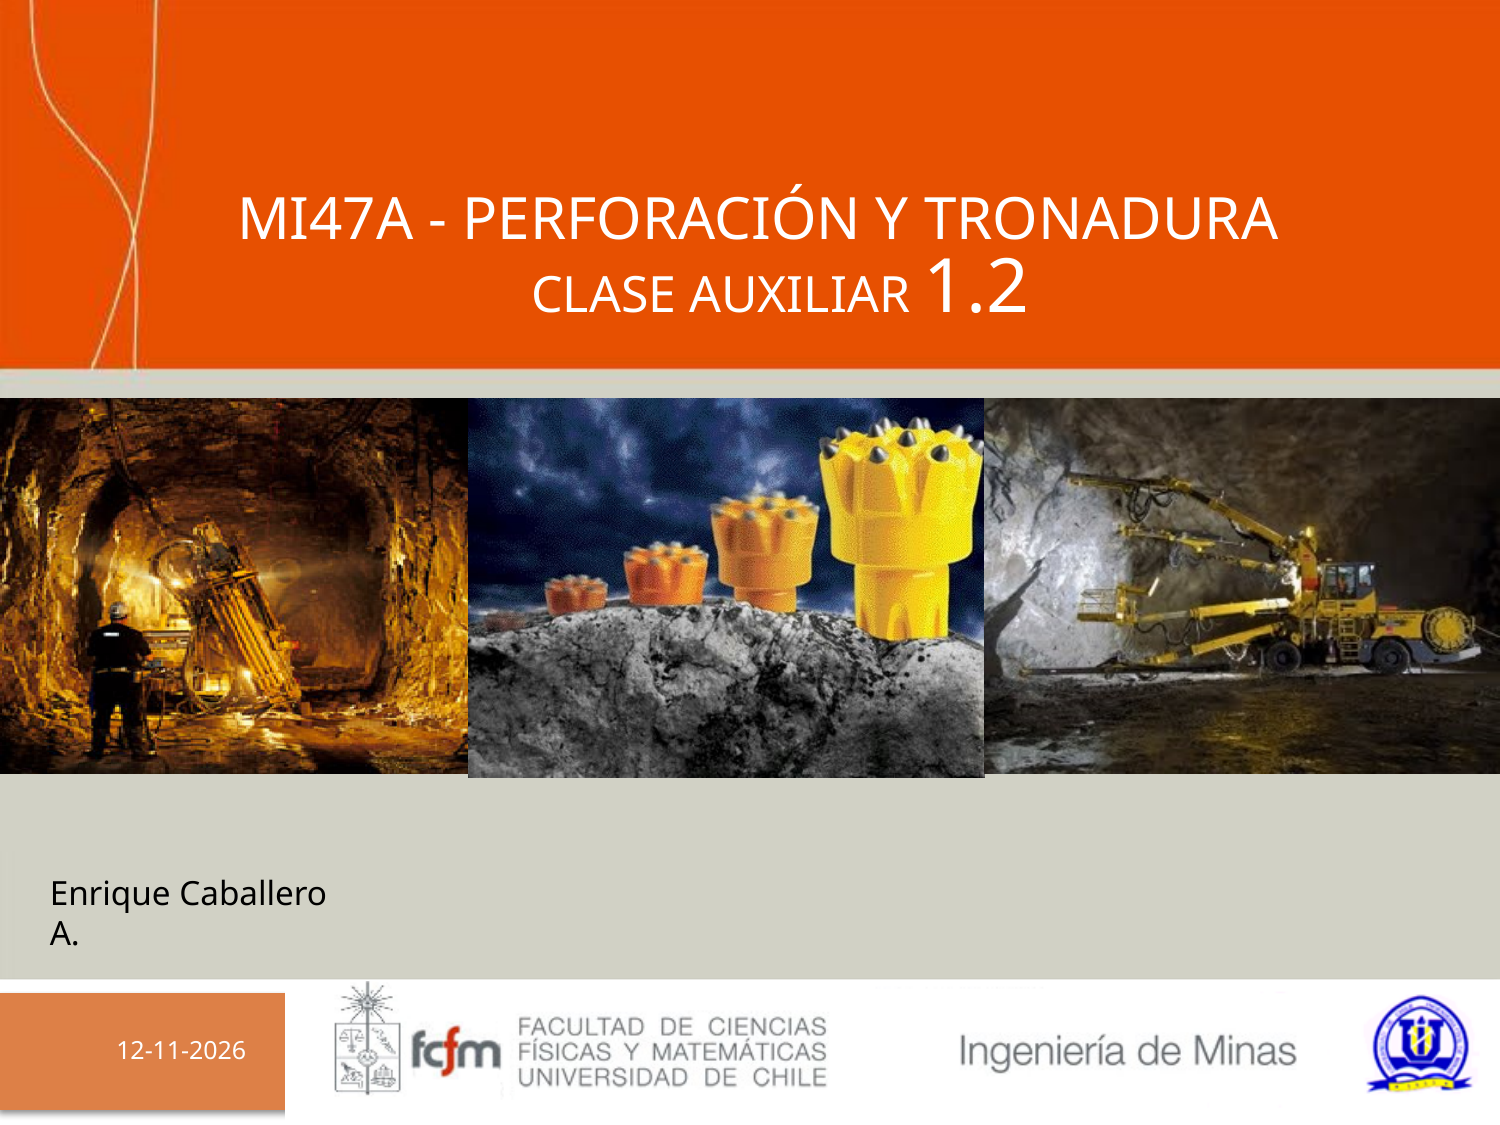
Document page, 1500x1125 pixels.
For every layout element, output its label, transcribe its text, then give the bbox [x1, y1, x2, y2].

title [23, 784, 1450, 963]
text_box Enrique Caballero A. [35, 855, 380, 968]
picture [285, 980, 1500, 1125]
text_box MI47A - PERFORACIÓN Y TRONADURA [46, 128, 1469, 255]
picture [0, 0, 1500, 979]
text_box CLASE AUXILIAR 1.2 [35, 222, 1376, 336]
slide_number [12, 995, 278, 1108]
